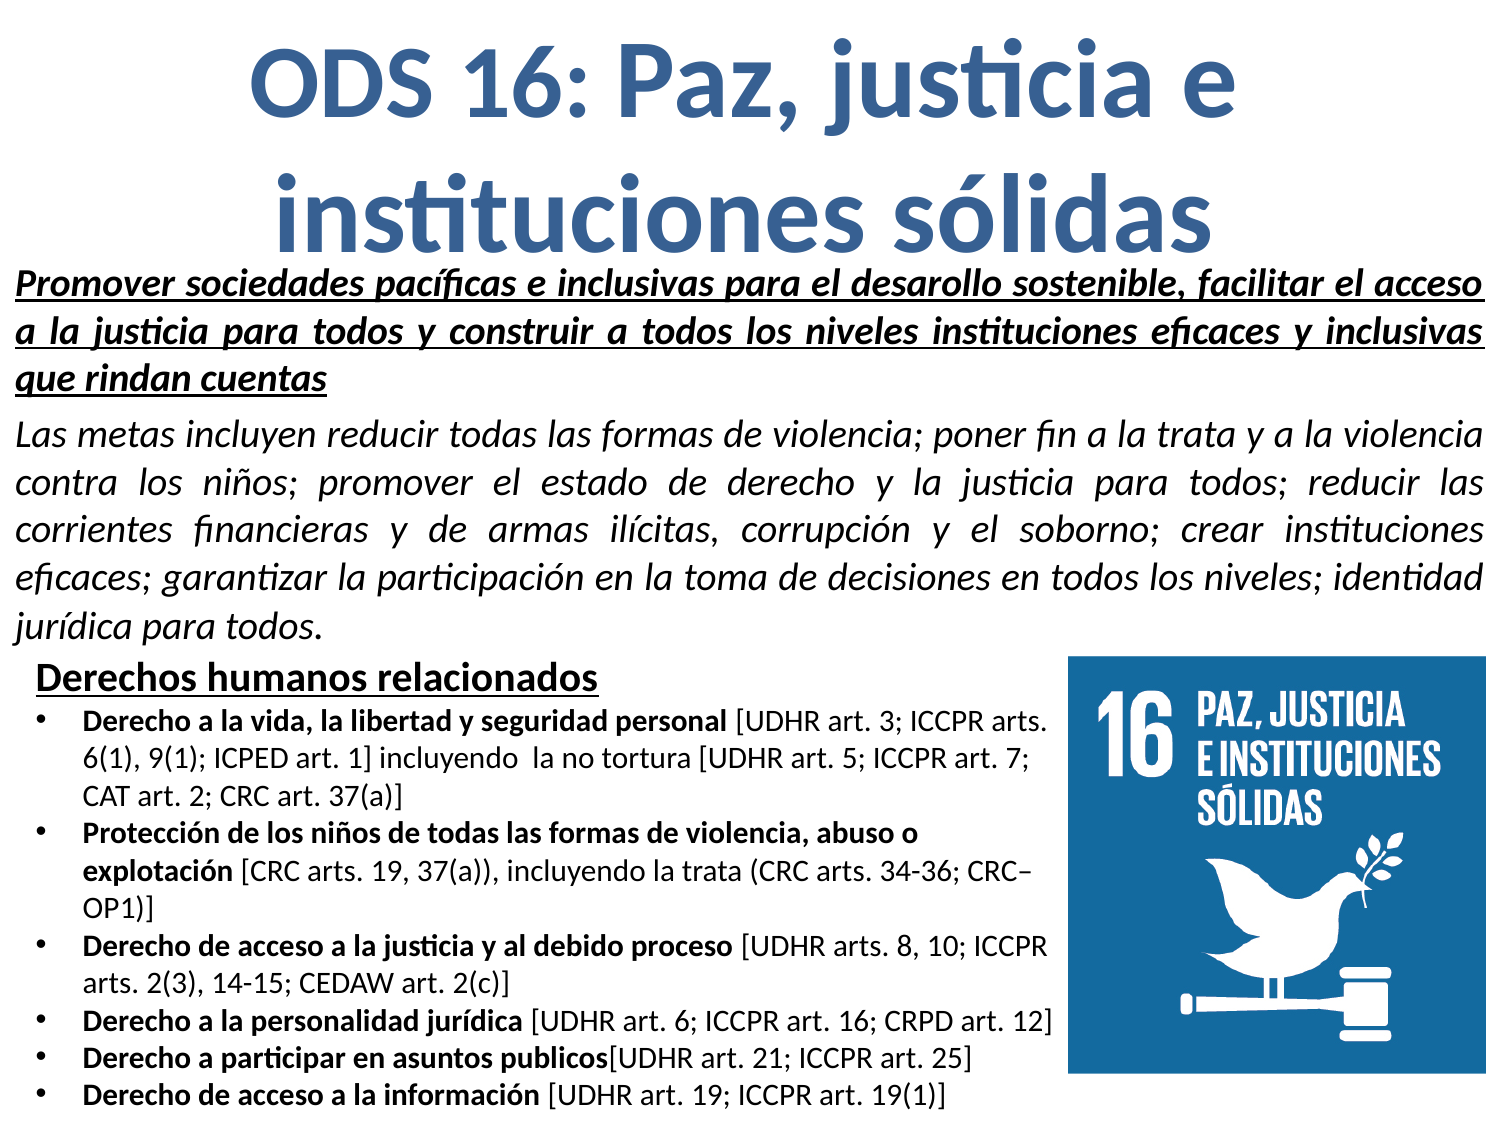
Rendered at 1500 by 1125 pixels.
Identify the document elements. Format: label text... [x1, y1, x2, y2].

text_box Derechos humanos relacionados Derecho a la vida, la libertad y seguridad personal [UDHR art. 3; ICCPR arts. 6(1), 9(1); ICPED art. 1] incluyendo la no tortura [UDHR art. 5; ICCPR art. 7; CAT art. 2; CRC art. 37(a)] Protección de los niños de todas las formas de violencia, abuso o explotación [CRC arts. 19, 37(a)), incluyendo la trata (CRC arts. 34-36; CRC–OP1)] Derecho de acceso a la justicia y al debido proceso [UDHR arts. 8, 10; ICCPR arts. 2(3), 14-15; CEDAW art. 2(c)] Derecho a la personalidad jurídica [UDHR art. 6; ICCPR art. 16; CRPD art. 12] Derecho a participar en asuntos publicos[UDHR art. 21; ICCPR art. 25] Derecho de acceso a la información [UDHR art. 19; ICCPR art. 19(1)] [20, 642, 1079, 1120]
picture [1068, 656, 1486, 1074]
title ODS 16: Paz, justicia e instituciones sólidas [17, 19, 1471, 249]
subtitle Promover sociedades pacíficas e inclusivas para el desarollo sostenible, facilitar el acceso a la justicia para todos y construir a todos los niveles instituciones eficaces y inclusivas que rindan cuentas Las metas incluyen reducir todas las formas de violencia; poner fin a la trata y a la violencia contra los niños; promover el estado de derecho y la justicia para todos; reducir las corrientes financieras y de armas ilícitas, corrupción y el soborno; crear instituciones eficaces; garantizar la participación en la toma de decisiones en todos los niveles; identidad jurídica para todos. [0, 249, 1500, 699]
